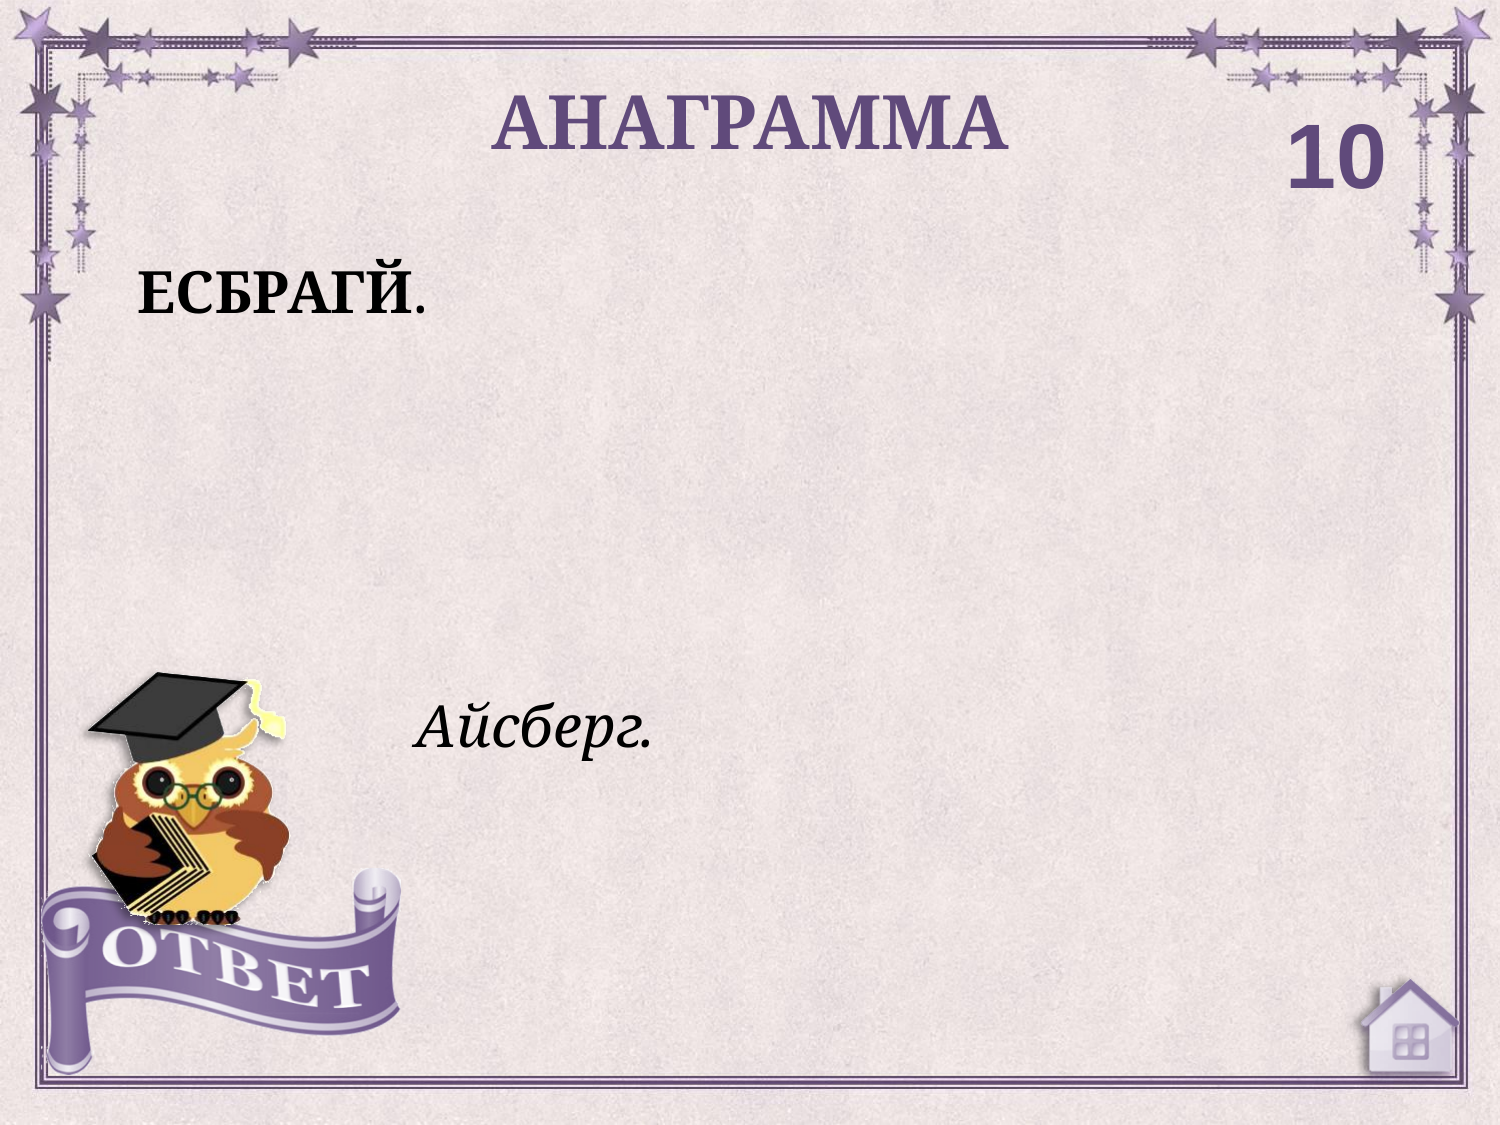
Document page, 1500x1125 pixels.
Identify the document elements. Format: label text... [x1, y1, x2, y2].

text_box Айсберг. [400, 681, 1435, 766]
text_box ЕСБРАГЙ. [123, 247, 1378, 333]
text_box 10 [1266, 89, 1407, 215]
text_box АНАГРАММА [301, 66, 1200, 172]
picture [0, 0, 1500, 1125]
